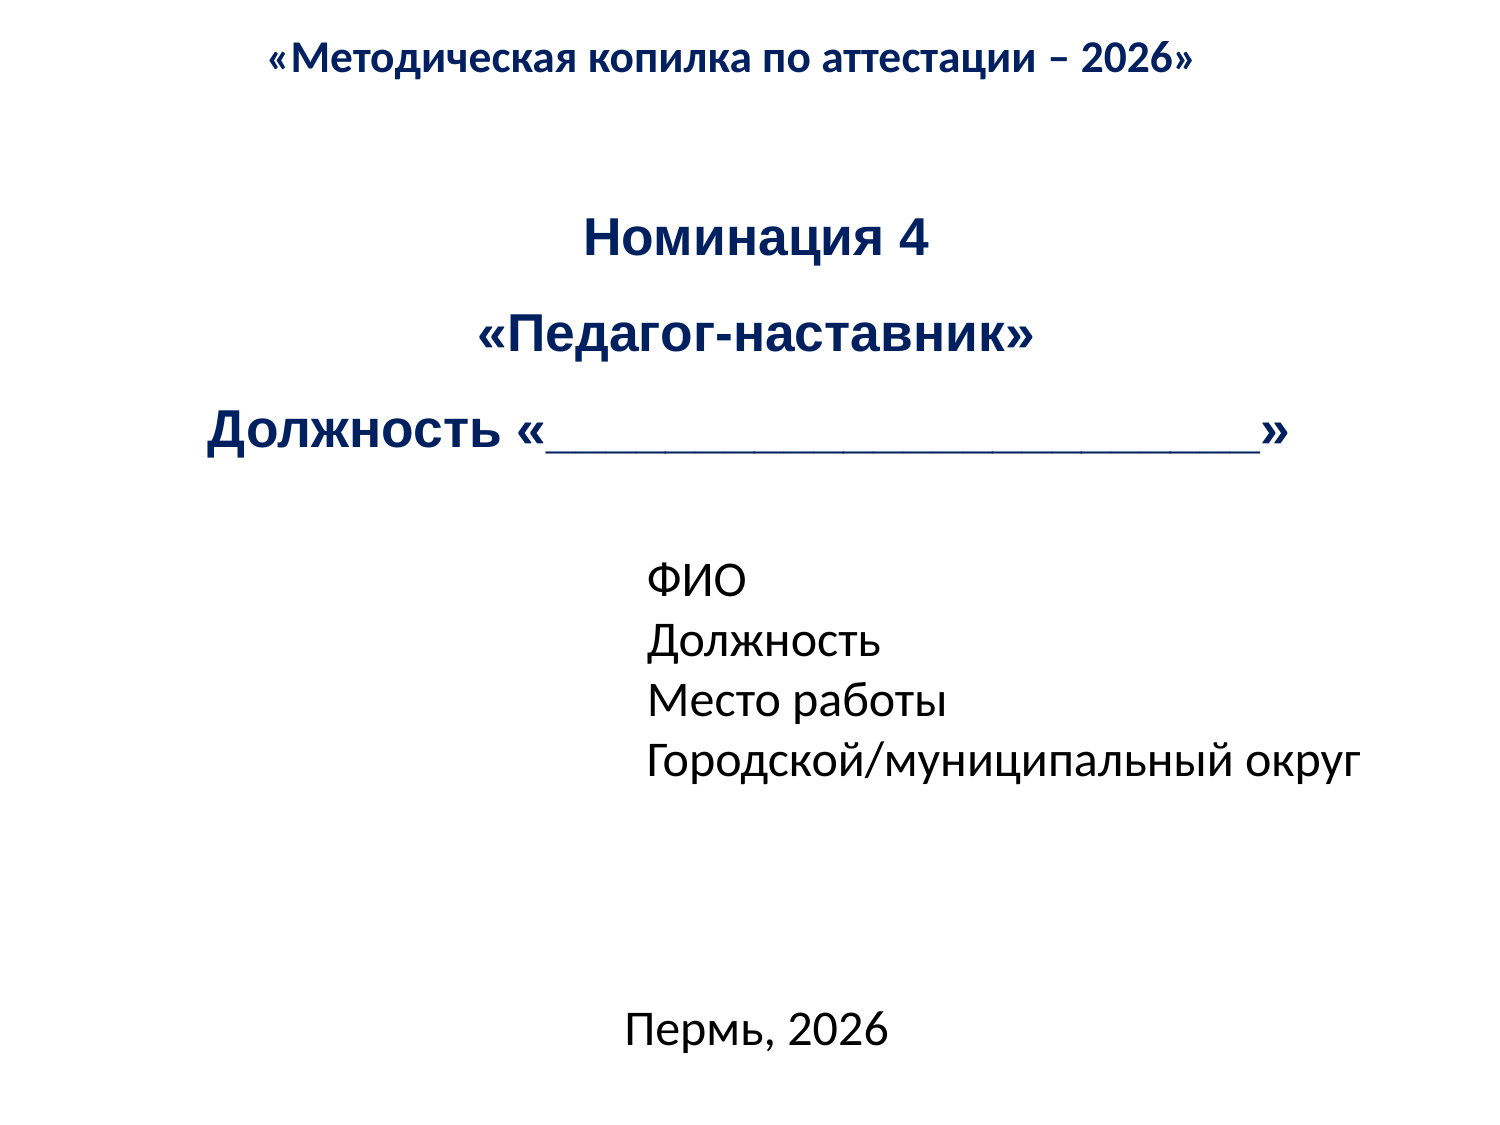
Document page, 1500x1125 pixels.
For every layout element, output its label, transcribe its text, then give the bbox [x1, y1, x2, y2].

subtitle «Методическая копилка по аттестации – 2026» [206, 19, 1257, 102]
text_box ФИО Должность Место работы Городской/муниципальный округ [631, 538, 1447, 906]
title Номинация 4 «Педагог-наставник» Должность «________________________» [119, 160, 1395, 468]
text_box Пермь, 2026 [231, 987, 1282, 1071]
